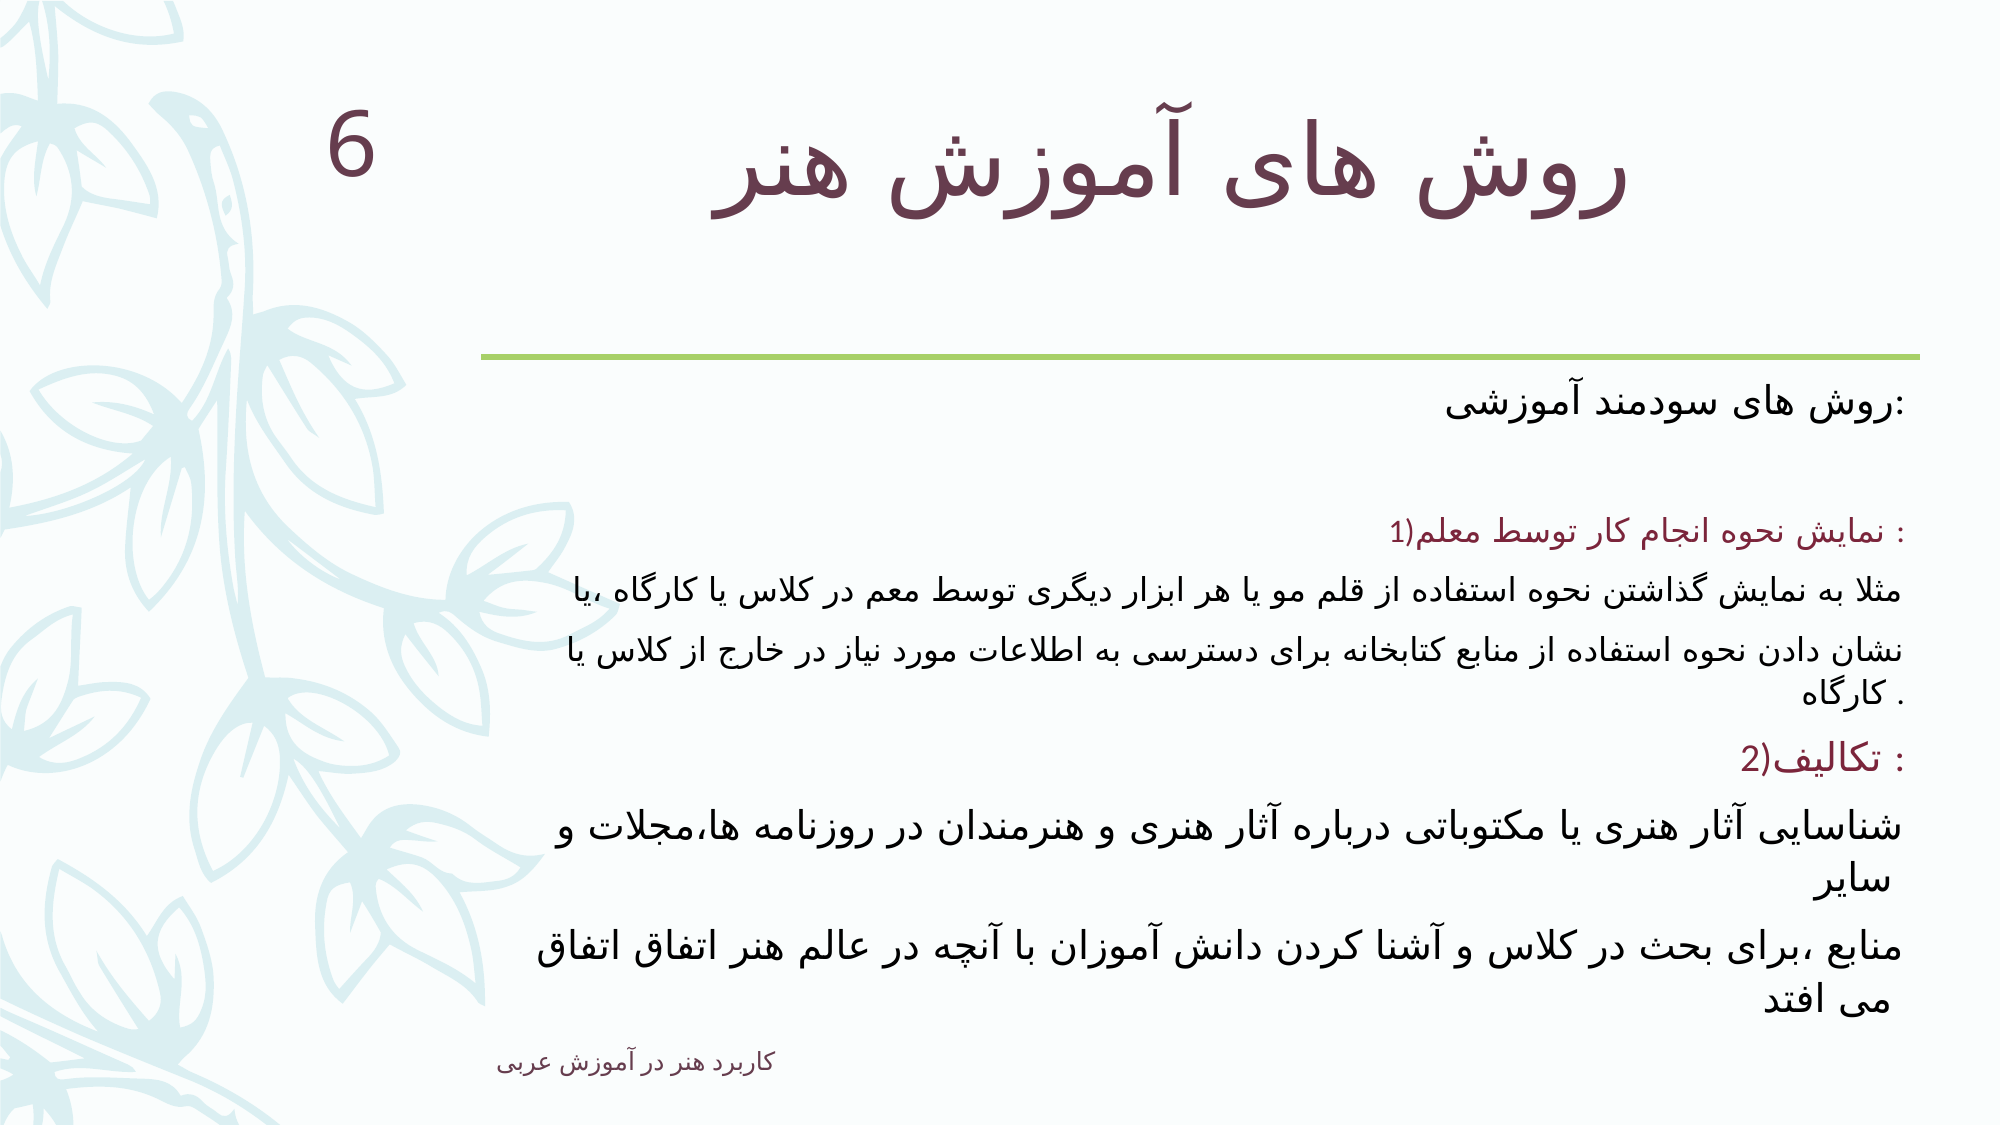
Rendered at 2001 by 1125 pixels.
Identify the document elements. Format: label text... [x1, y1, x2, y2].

title روش های آموزش هنر [460, 93, 1920, 350]
footer کاربرد هنر در آموزش عربی [481, 1032, 1411, 1093]
slide_number 6 [84, 118, 394, 218]
list روش های سودمند آموزشی: 1)نمایش نحوه انجام کار توسط معلم : مثلا به نمایش گذاشتن نحوه استفاده از قلم مو یا هر ابزار دیگری توسط معم در کلاس یا کارگاه ،یا نشان دادن نحوه استفاده از منابع کتابخانه برای دسترسی به اطلاعات مورد نیاز در خارج از کلاس یا کارگاه . 2)تکالیف : شناسایی آثار هنری یا مکتوباتی درباره آثار هنری و هنرمندان در روزنامه ها،مجلات و سایر منابع ،برای بحث در کلاس و آشنا کردن دانش آموزان با آنچه در عالم هنر اتفاق اتفاق می افتد [481, 362, 1920, 1033]
